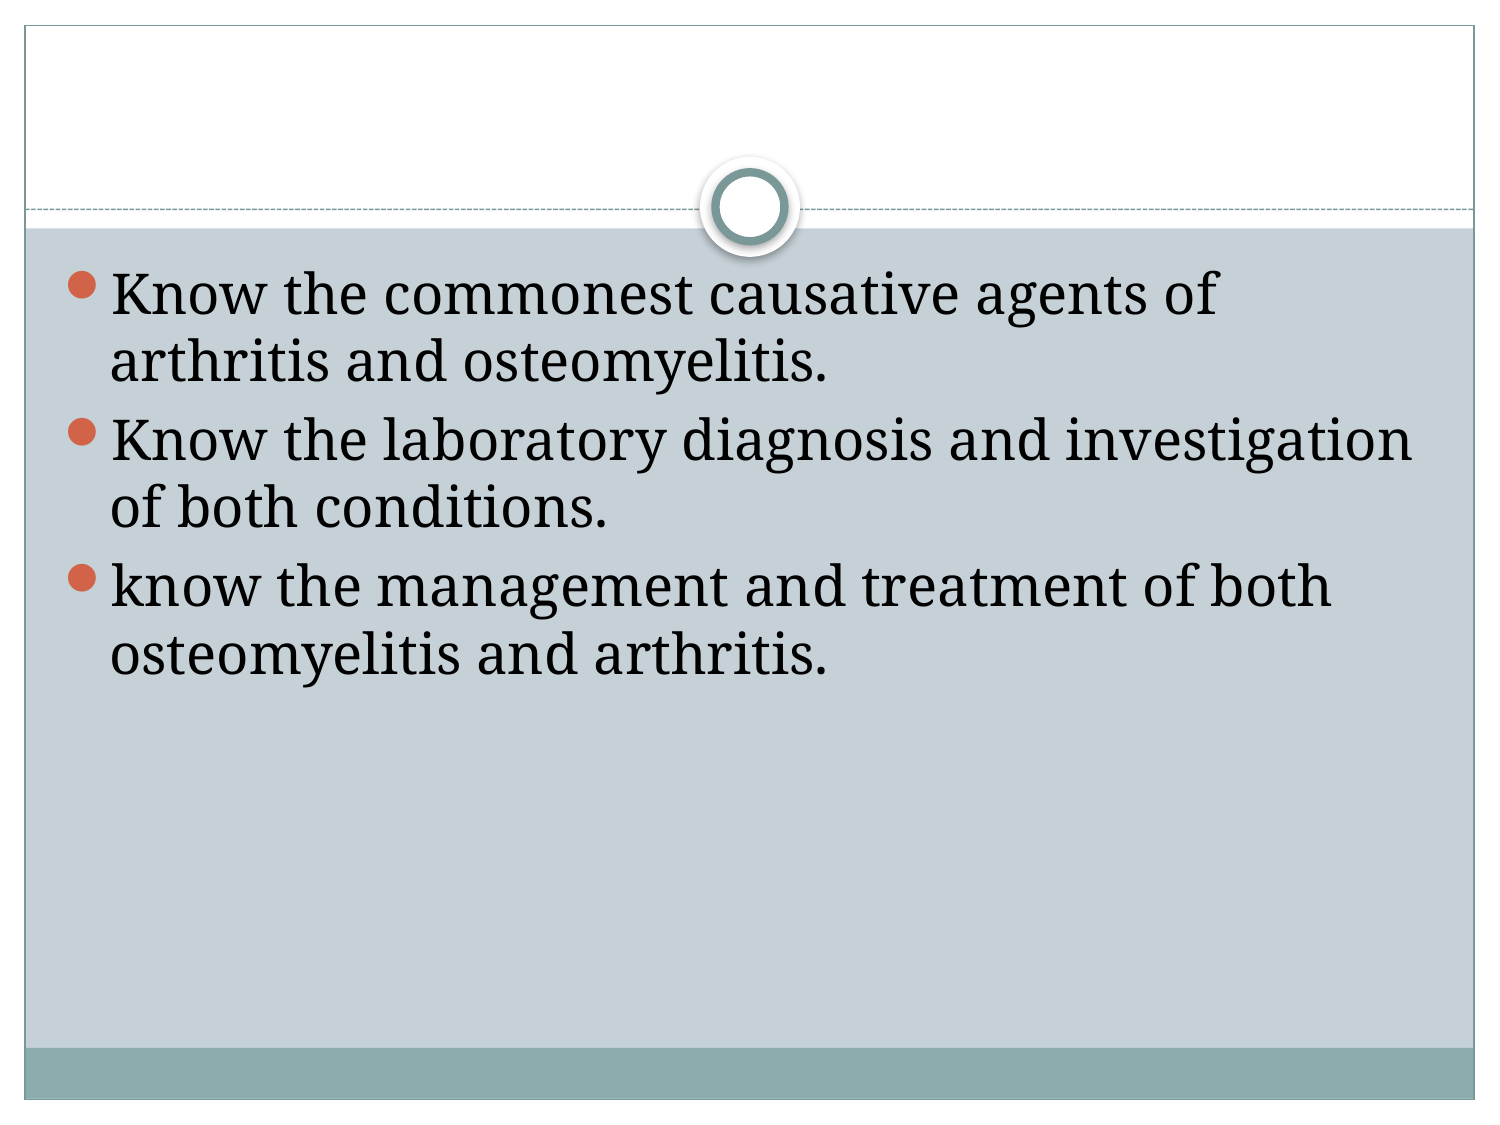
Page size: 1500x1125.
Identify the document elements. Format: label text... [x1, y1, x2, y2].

list Know the commonest causative agents of arthritis and osteomyelitis. Know the laboratory diagnosis and investigation of both conditions. know the management and treatment of both osteomyelitis and arthritis. [49, 250, 1445, 1001]
